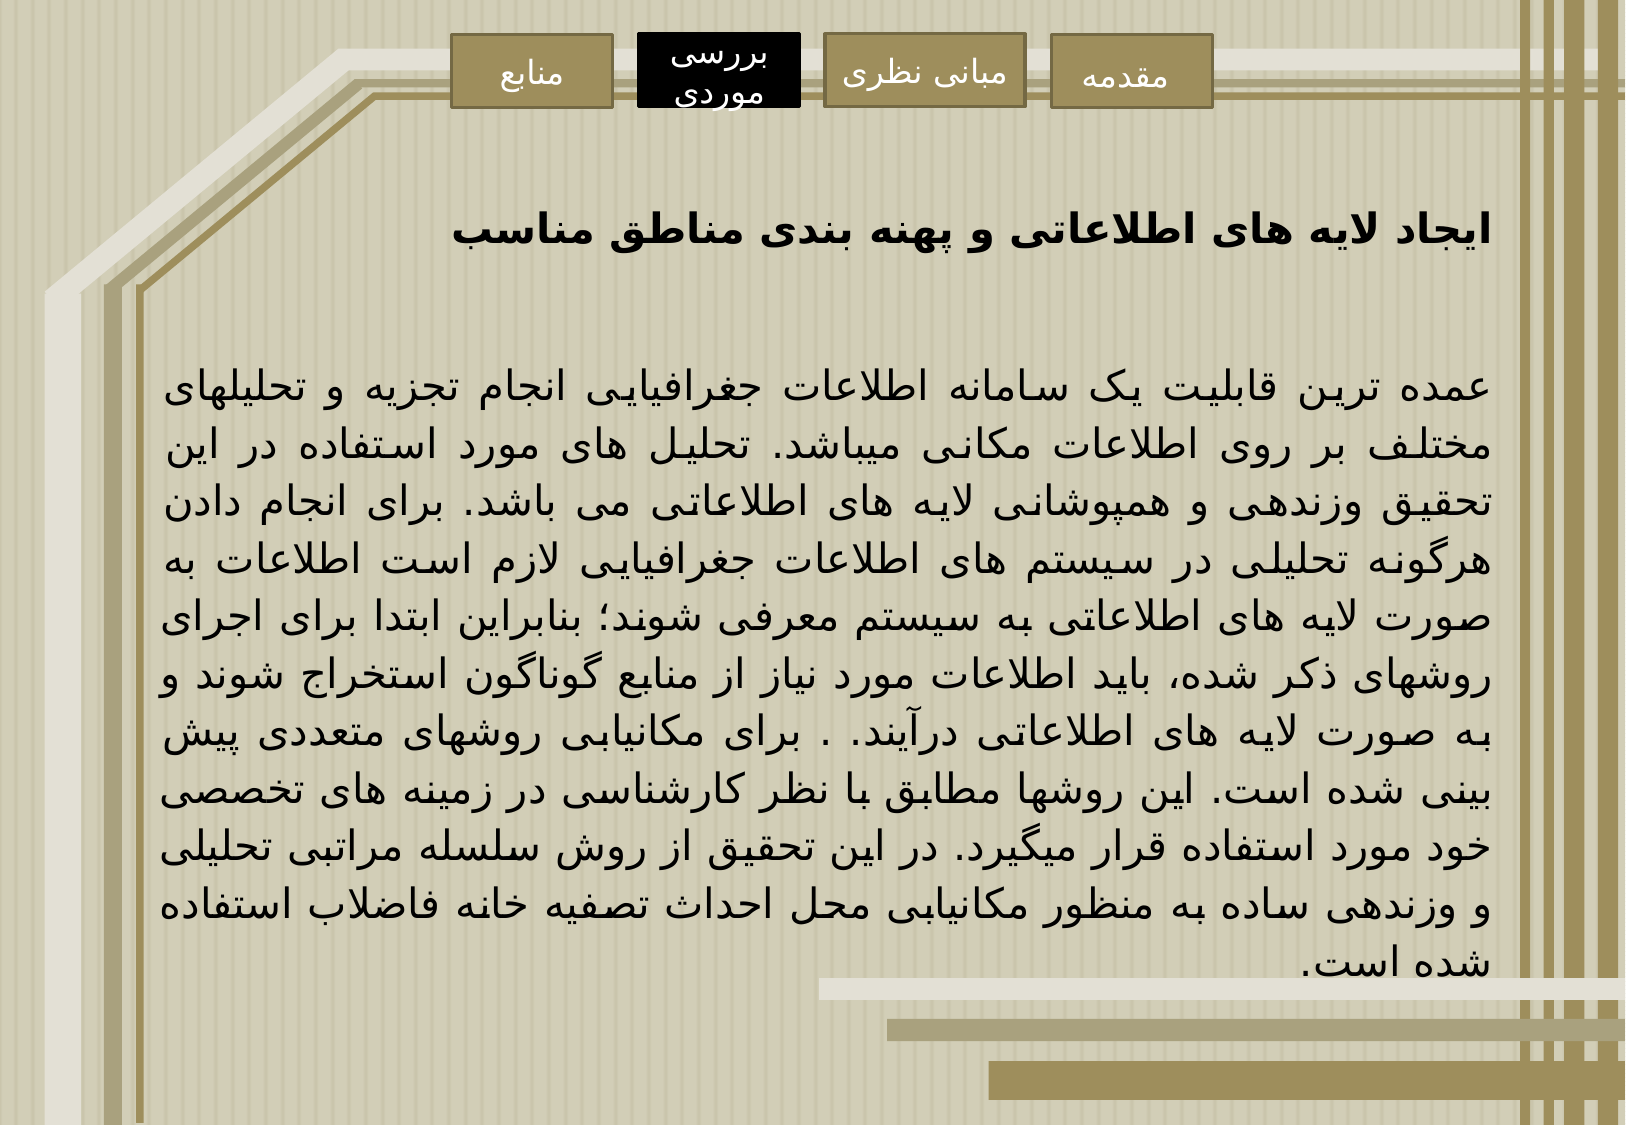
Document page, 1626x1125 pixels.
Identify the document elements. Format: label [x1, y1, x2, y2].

text_box [8, 0, 1625, 1125]
